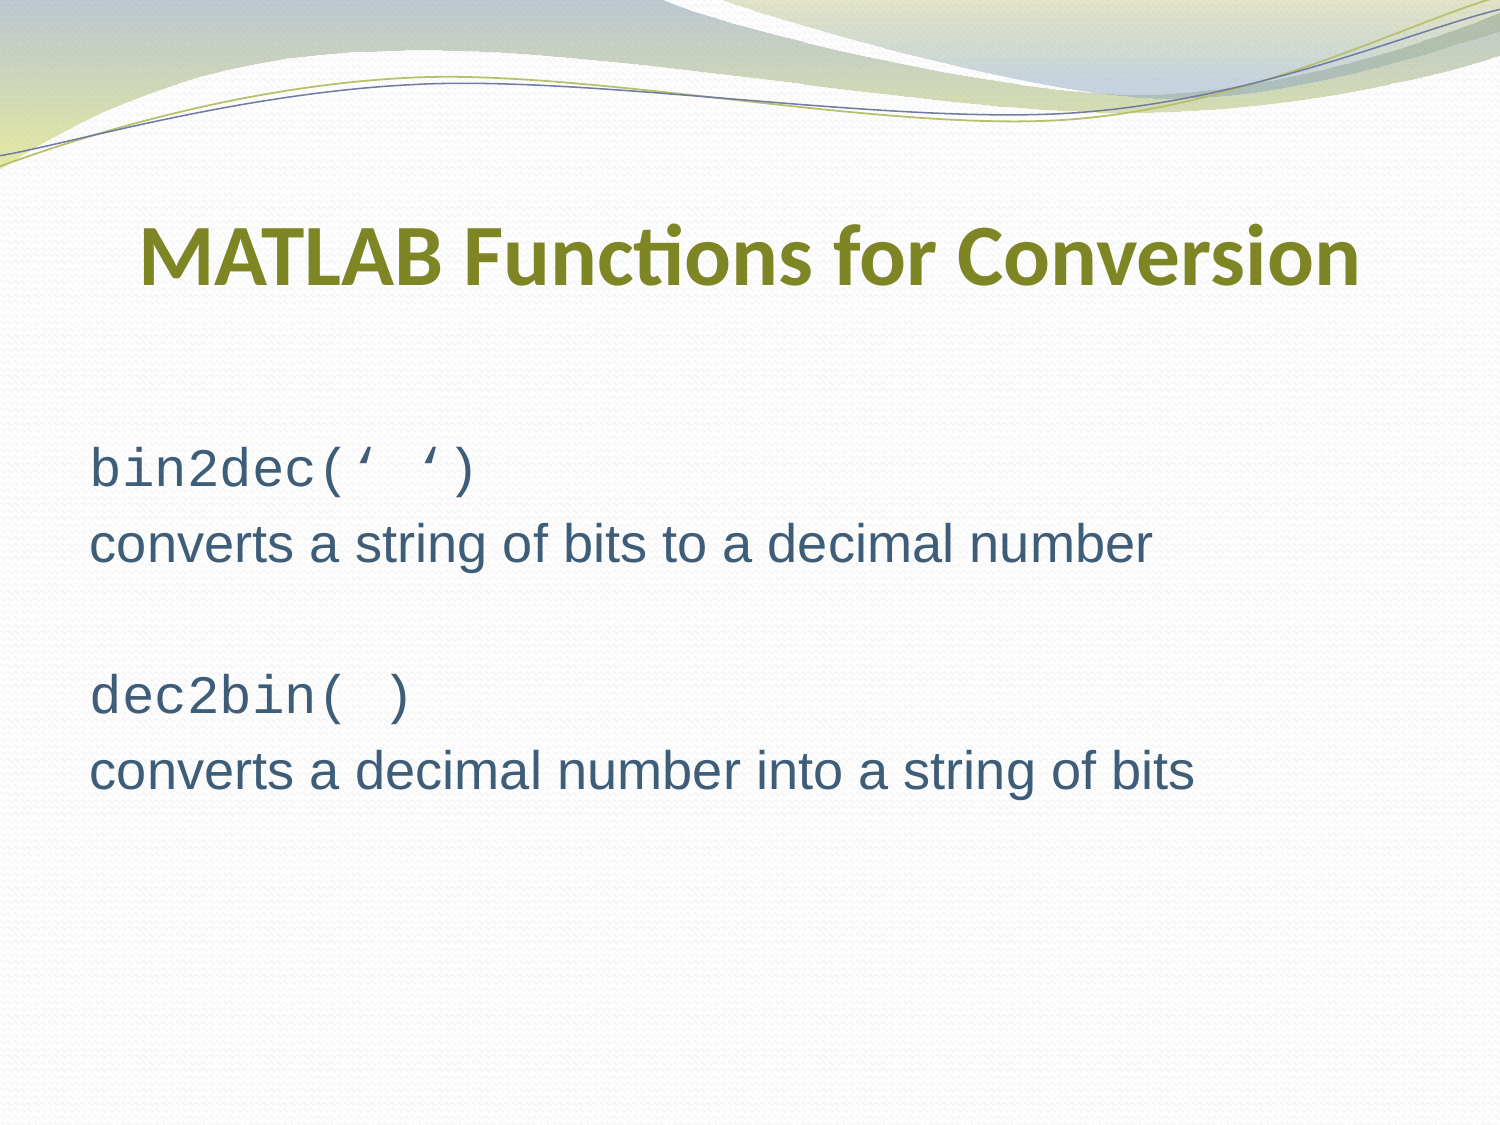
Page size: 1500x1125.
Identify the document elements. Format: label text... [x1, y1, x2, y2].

title MATLAB Functions for Conversion [75, 115, 1425, 303]
list bin2dec(‘ ‘) converts a string of bits to a decimal number dec2bin( ) converts a decimal number into a string of bits [75, 425, 1425, 870]
